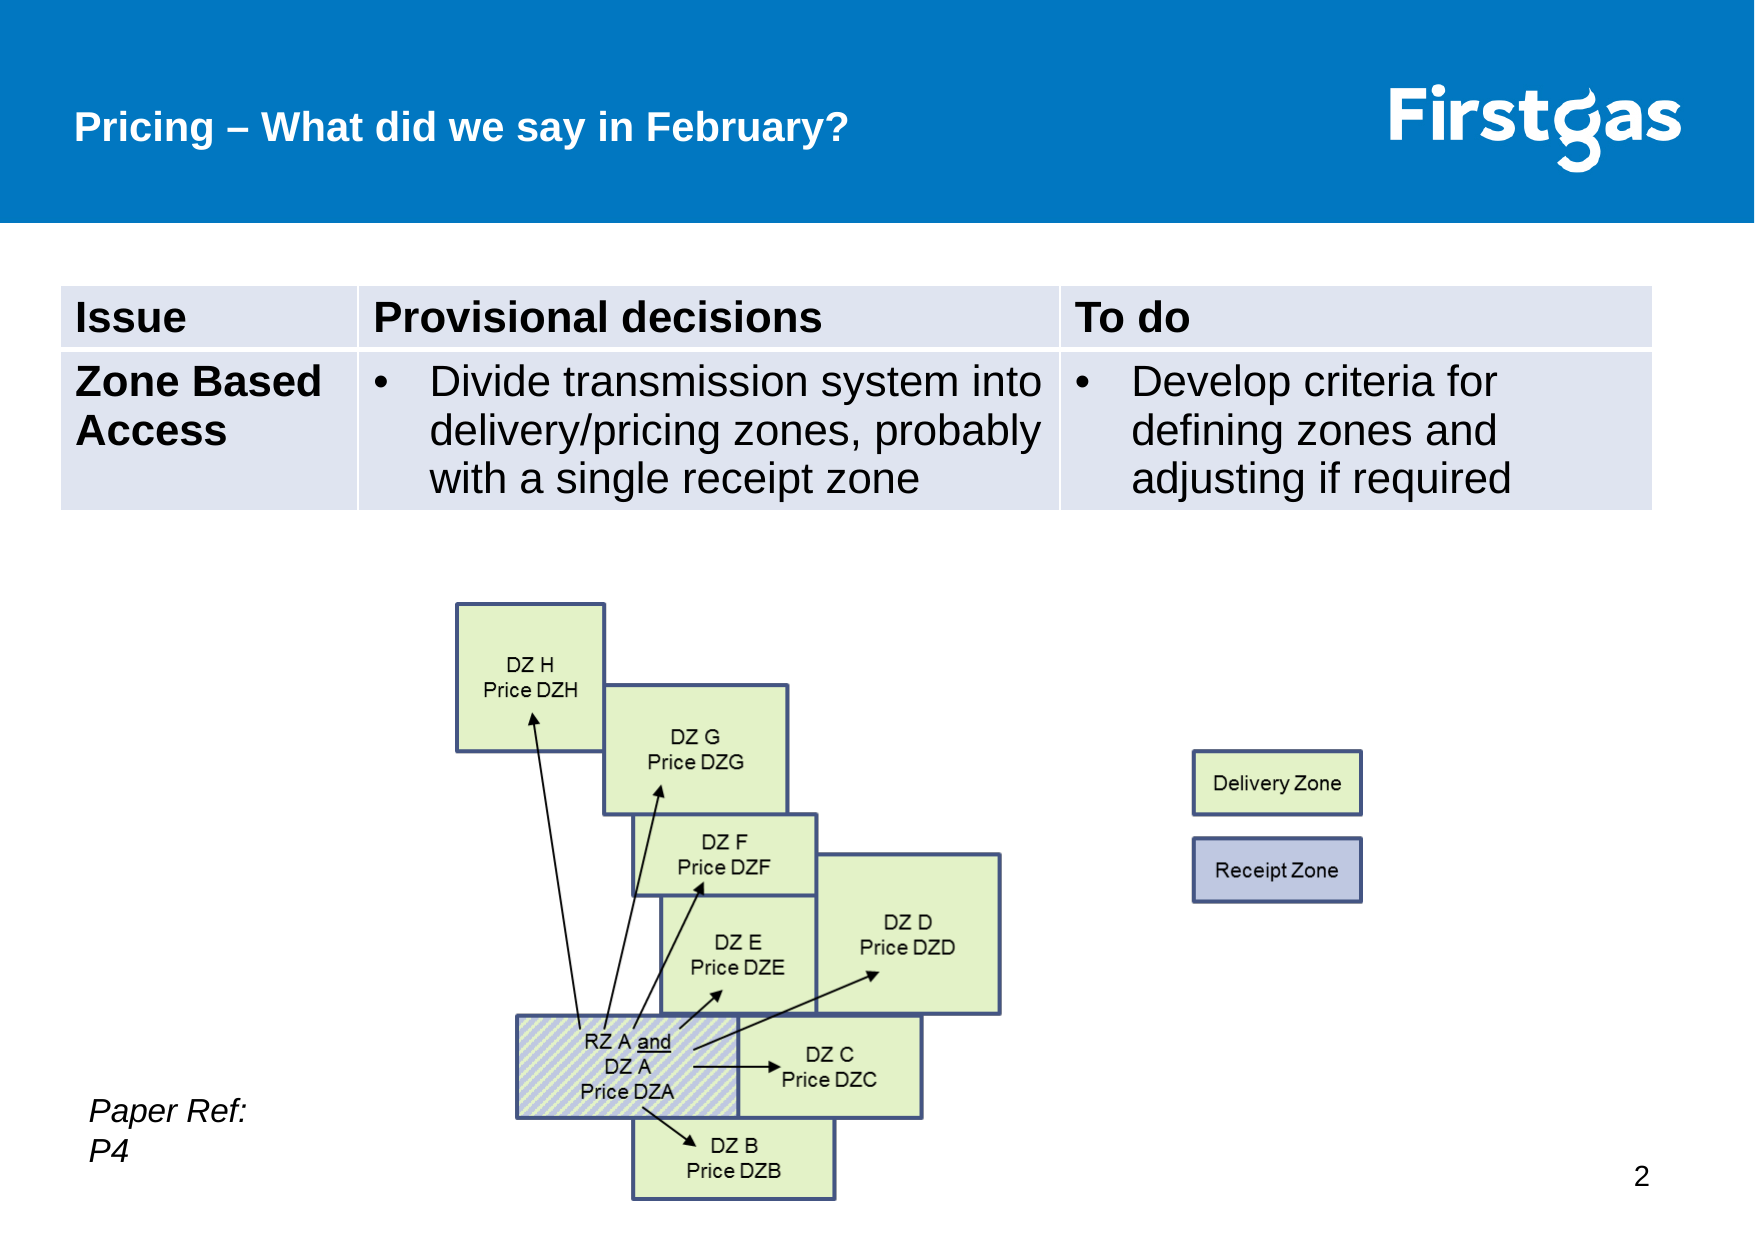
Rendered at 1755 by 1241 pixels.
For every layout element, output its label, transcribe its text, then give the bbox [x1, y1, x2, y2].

text_box Paper Ref: P4 [73, 1081, 275, 1176]
table_cell Develop criteria for defining zones and adjusting if required [1061, 352, 1652, 510]
table_cell Divide transmission system into delivery/pricing zones, probably with a single receipt zone [359, 352, 1059, 510]
slide_number 2 [1257, 1149, 1667, 1216]
text_box Pricing – What did we say in February? [73, 78, 1350, 148]
table_header Provisional decisions [359, 286, 1059, 347]
table_cell Zone Based Access [61, 352, 357, 510]
table_header To do [1061, 286, 1652, 347]
picture [0, 0, 1755, 1241]
table_header Issue [61, 286, 357, 347]
